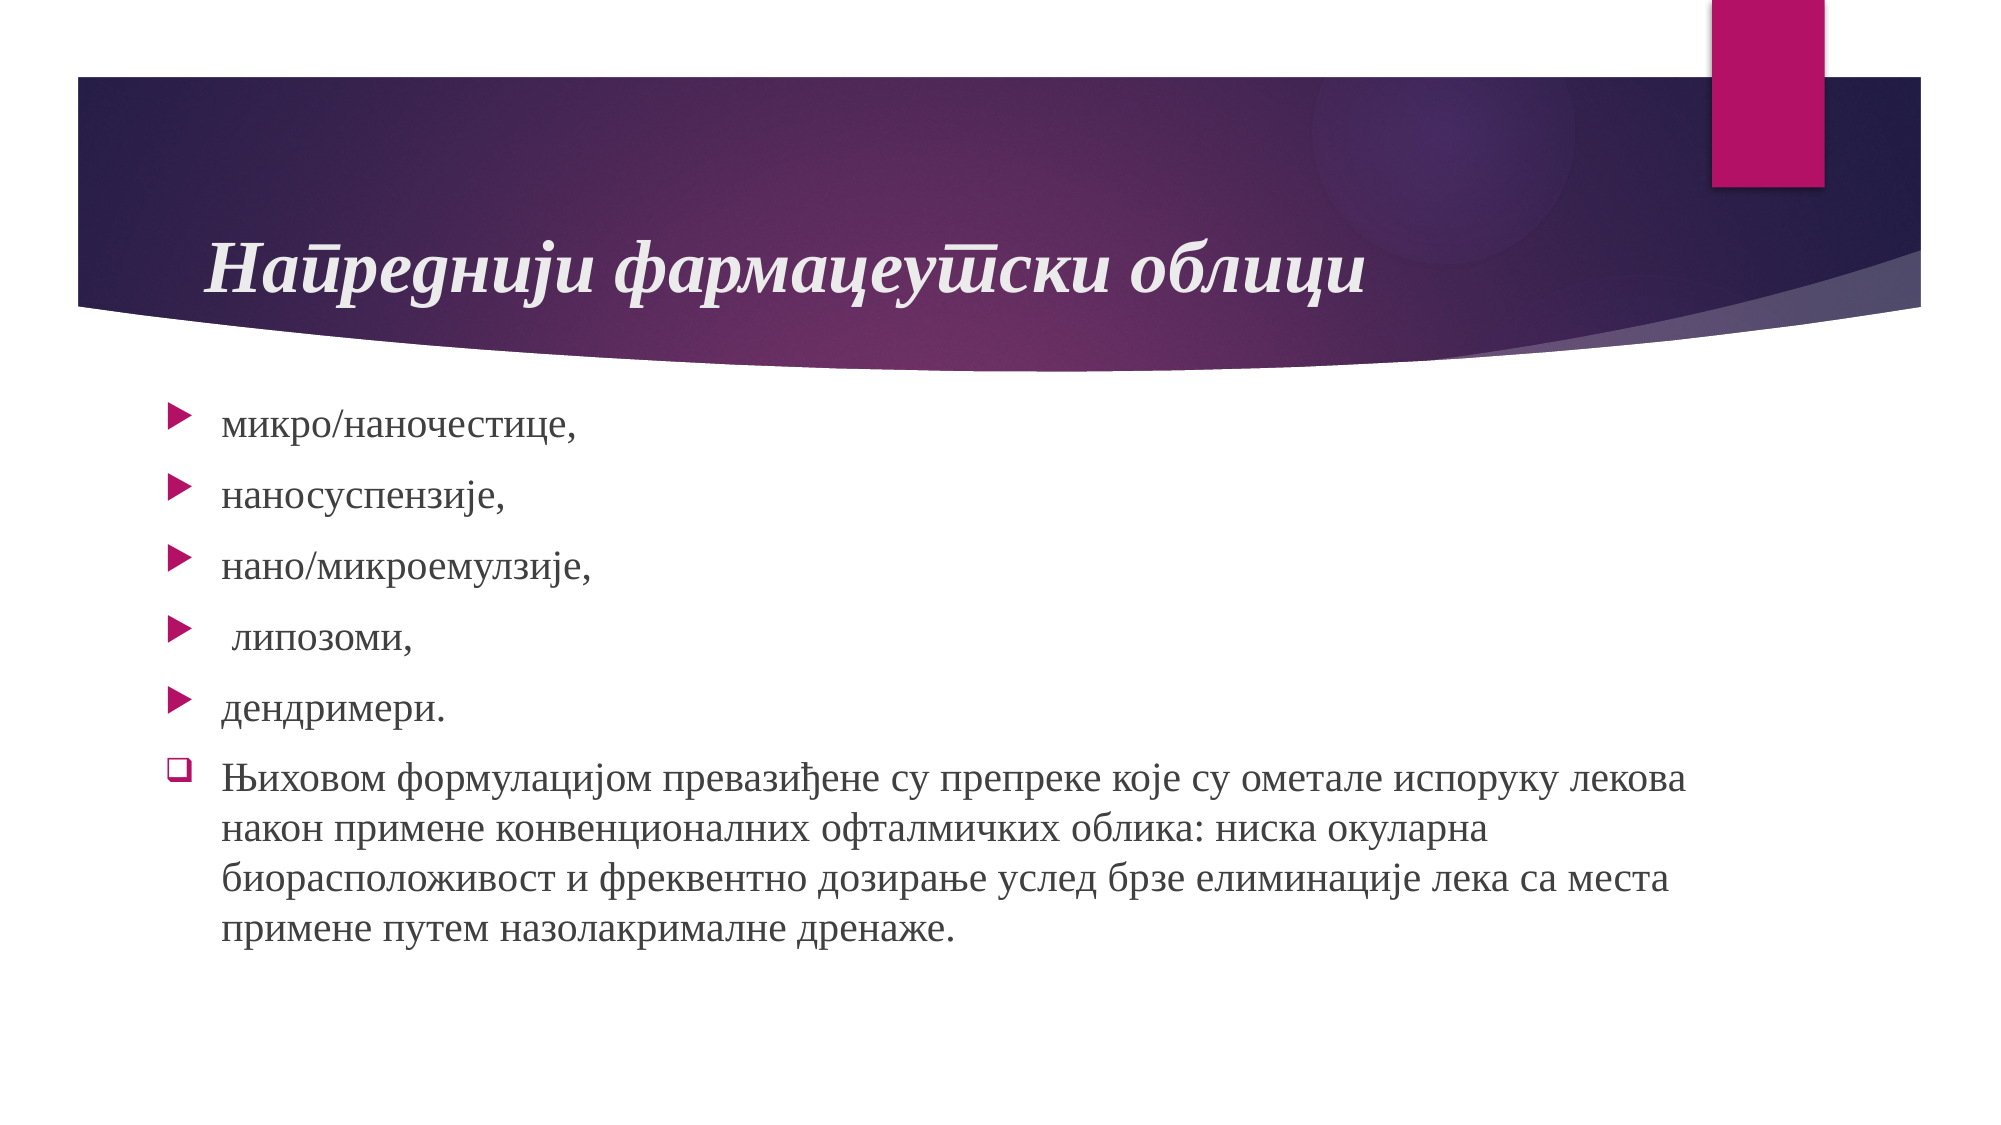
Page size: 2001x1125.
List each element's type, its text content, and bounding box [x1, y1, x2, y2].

title Напреднији фармацеутски облици [189, 159, 1627, 276]
list микро/наночестице, наносуспензије, нано/микроемулзије, липозоми, дендримери. Њиховом формулацијом превазиђене су препреке које су ометале испоруку лекова након примене конвенционалних офталмичких облика: ниска окуларна биорасположивост и фреквентно дозирање услед брзе елиминације лека са места примене путем назолакрималне дренаже. [149, 388, 1709, 950]
